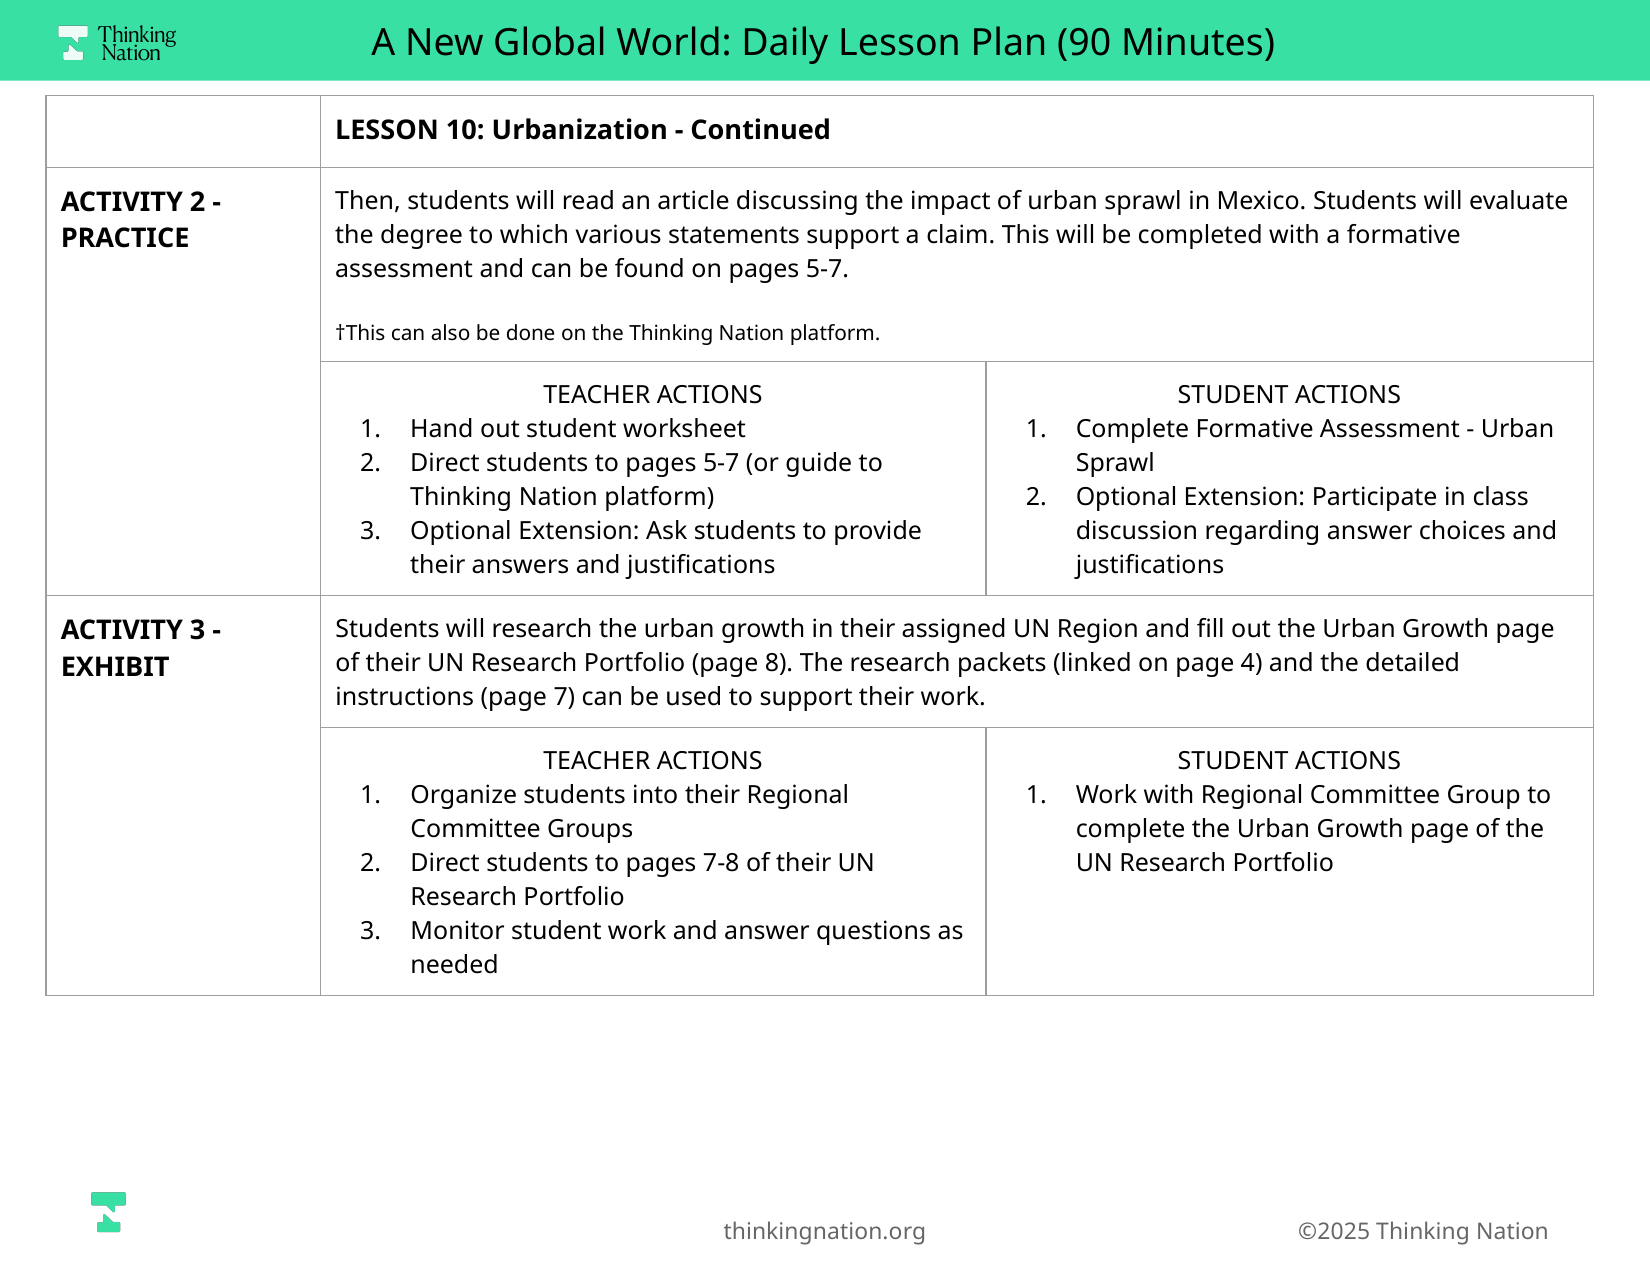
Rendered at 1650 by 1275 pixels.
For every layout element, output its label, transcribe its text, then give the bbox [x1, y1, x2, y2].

picture [45, 14, 180, 85]
table_cell ACTIVITY 3 - EXHIBIT [47, 596, 320, 995]
text_box A New Global World: Daily Lesson Plan (90 Minutes) [0, 0, 1650, 81]
table_cell TEACHER ACTIONS Organize students into their Regional Committee Groups Direct students to pages 7-8 of their UN Research Portfolio Monitor student work and answer questions as needed [321, 728, 985, 995]
table_cell Then, students will read an article discussing the impact of urban sprawl in Mexico. Students will evaluate the degree to which various statements support a claim. This will be completed with a formative assessment and can be found on pages 5-7. †This can also be done on the Thinking Nation platform. [321, 168, 1593, 361]
picture [80, 1184, 136, 1240]
table_header LESSON 10: Urbanization - Continued [321, 96, 1593, 167]
table_header [47, 96, 320, 167]
text_box ©2025 Thinking Nation [1174, 1200, 1566, 1240]
table_cell STUDENT ACTIONS Complete Formative Assessment - Urban Sprawl Optional Extension: Participate in class discussion regarding answer choices and justifications [987, 362, 1593, 595]
table_cell ACTIVITY 2 - PRACTICE [47, 168, 320, 595]
table_cell STUDENT ACTIONS Work with Regional Committee Group to complete the Urban Growth page of the UN Research Portfolio [987, 728, 1593, 995]
table_cell Students will research the urban growth in their assigned UN Region and fill out the Urban Growth page of their UN Research Portfolio (page 8). The research packets (linked on page 4) and the detailed instructions (page 7) can be used to support their work. [321, 596, 1593, 727]
table_cell TEACHER ACTIONS Hand out student worksheet Direct students to pages 5-7 (or guide to Thinking Nation platform) Optional Extension: Ask students to provide their answers and justifications [321, 362, 985, 595]
text_box thinkingnation.org [629, 1200, 1021, 1240]
